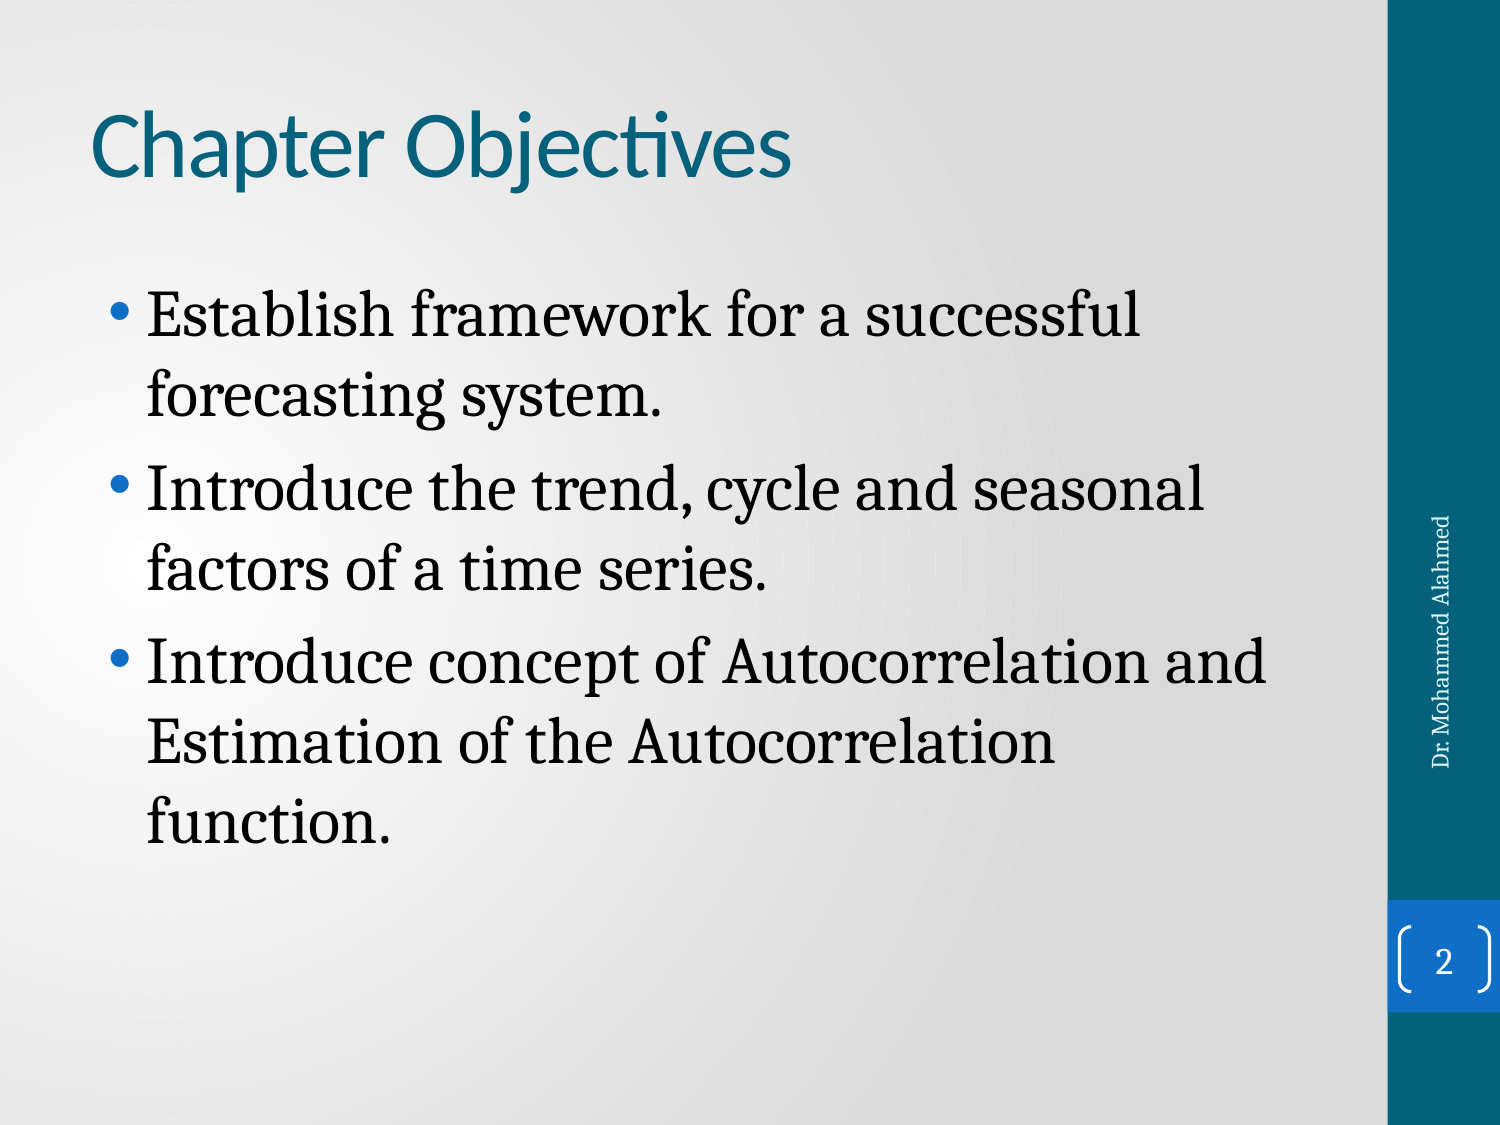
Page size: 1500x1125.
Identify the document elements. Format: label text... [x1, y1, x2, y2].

title Chapter Objectives [75, 45, 1325, 233]
list Establish framework for a successful forecasting system. Introduce the trend, cycle and seasonal factors of a time series. Introduce concept of Autocorrelation and Estimation of the Autocorrelation function. [75, 262, 1325, 1050]
slide_number 2 [1397, 925, 1492, 994]
footer Dr. Mohammed Alahmed [1408, 500, 1469, 889]
